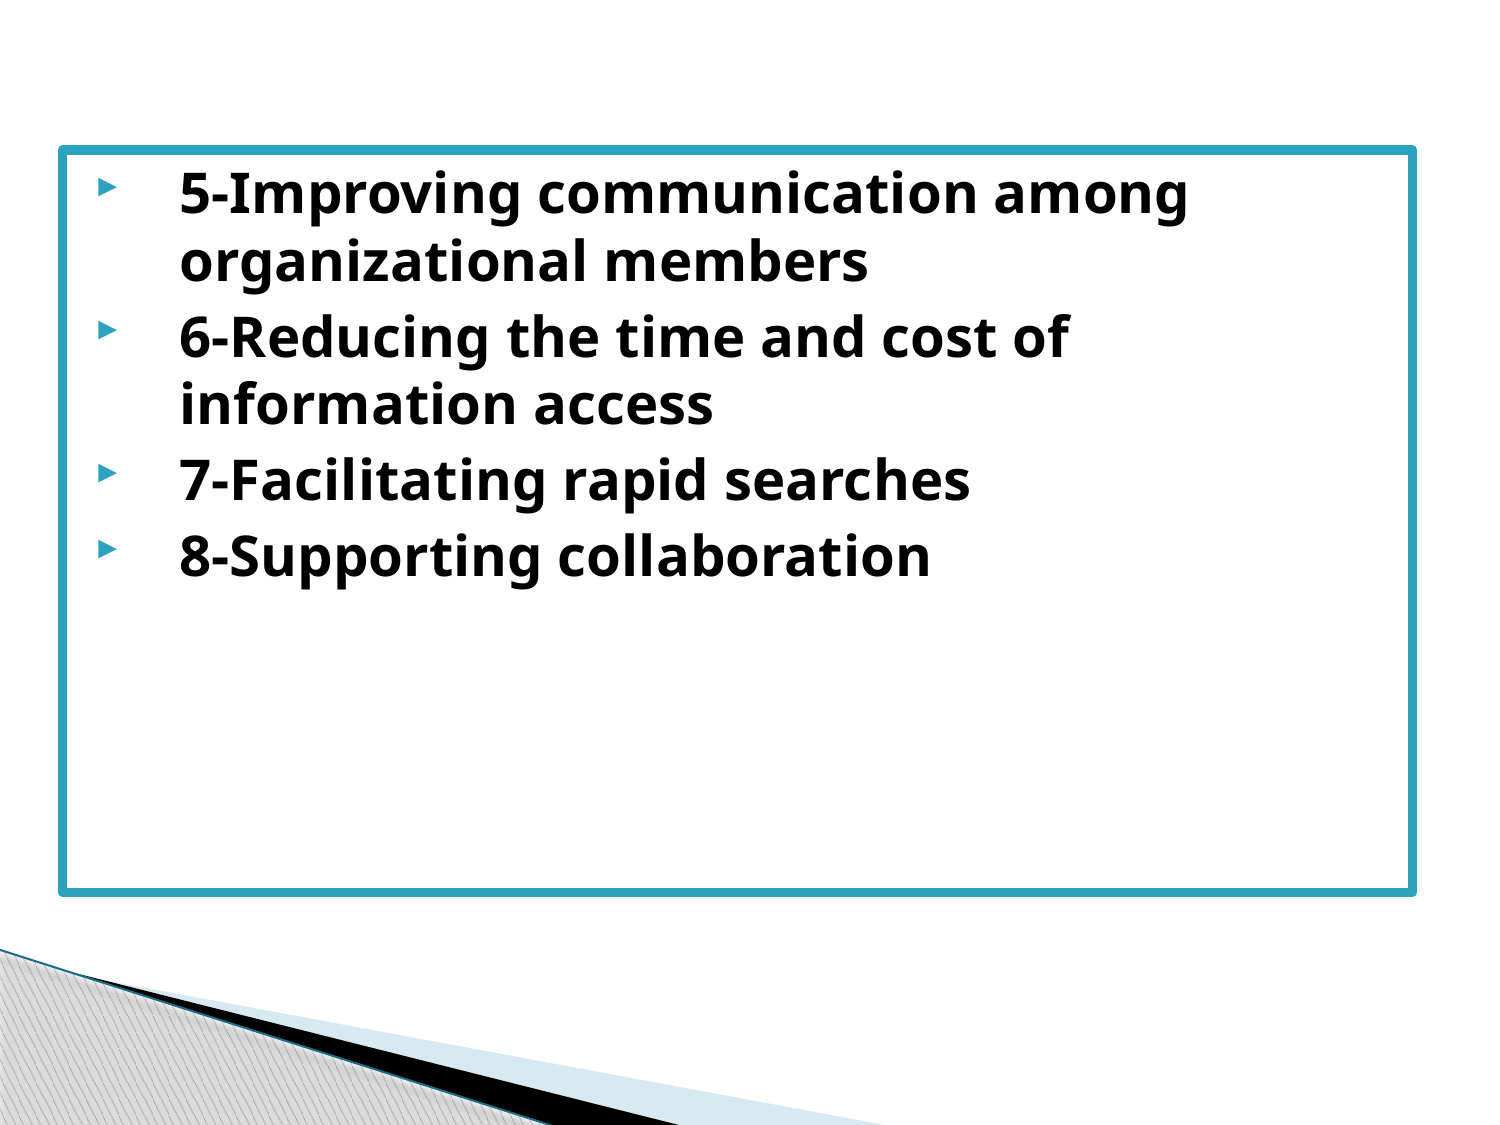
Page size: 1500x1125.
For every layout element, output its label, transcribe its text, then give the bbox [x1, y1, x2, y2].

list 5-Improving communication among organizational members 6-Reducing the time and cost of information access 7-Facilitating rapid searches 8-Supporting collaboration [58, 145, 1417, 897]
